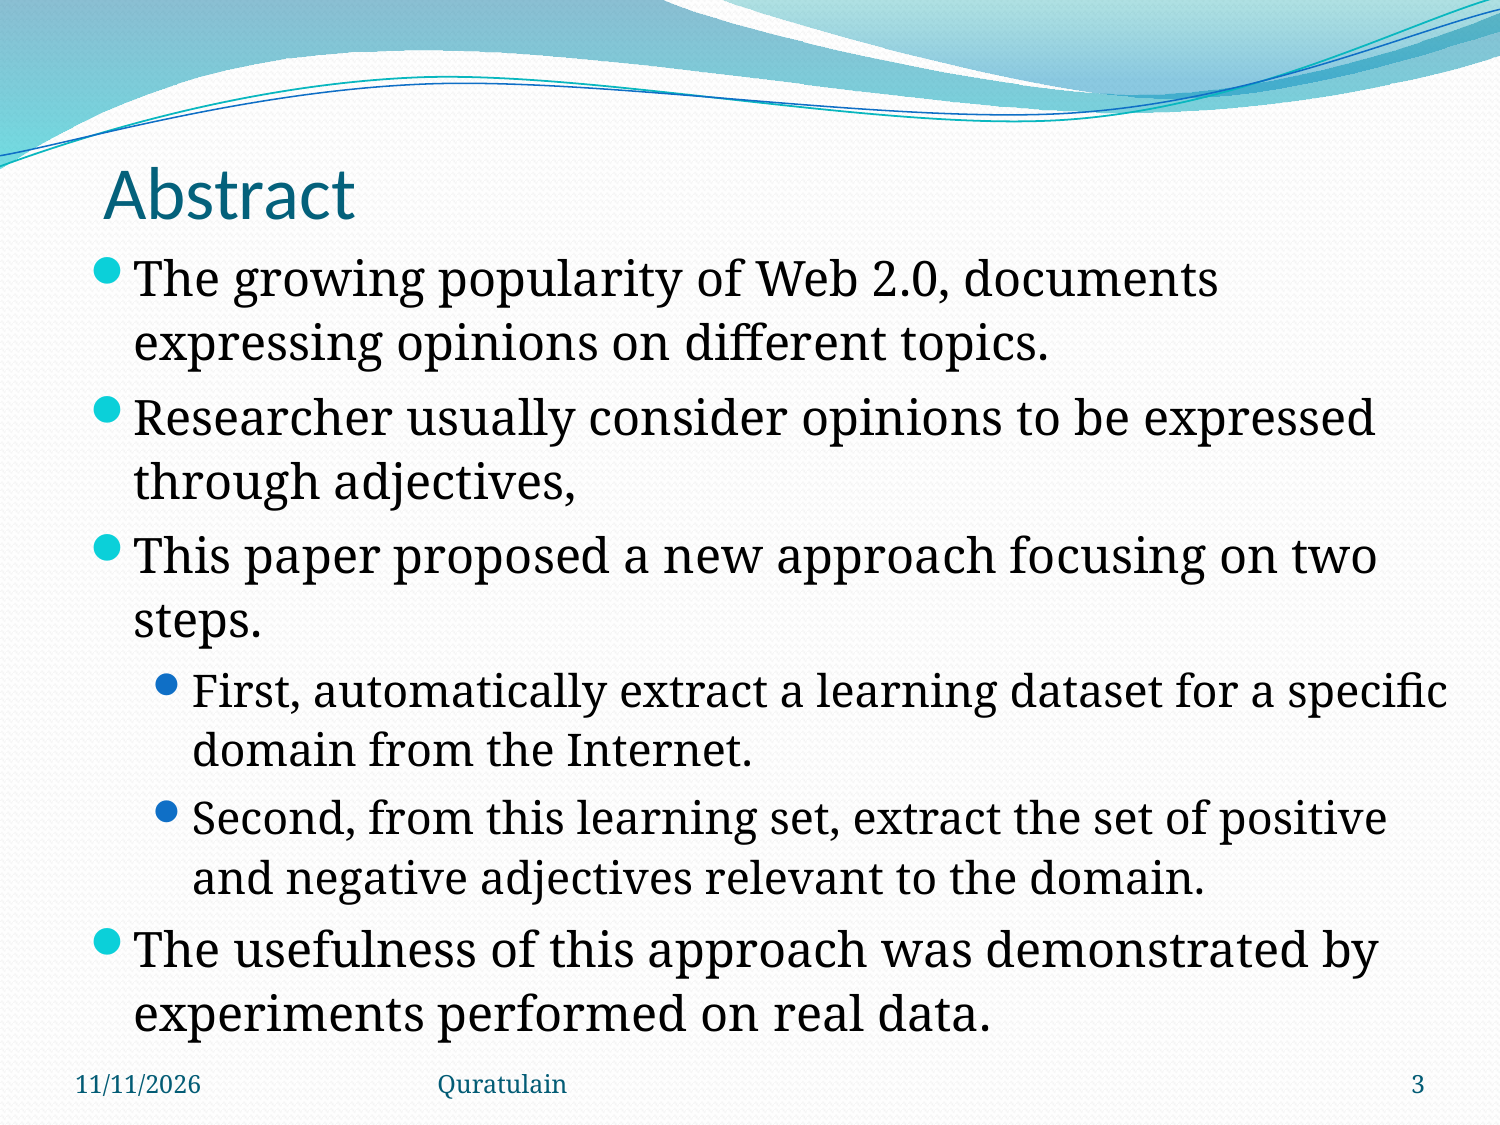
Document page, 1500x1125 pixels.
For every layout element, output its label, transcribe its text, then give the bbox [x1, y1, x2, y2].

list The growing popularity of Web 2.0, documents expressing opinions on different topics. Researcher usually consider opinions to be expressed through adjectives, This paper proposed a new approach focusing on two steps. First, automatically extract a learning dataset for a specific domain from the Internet. Second, from this learning set, extract the set of positive and negative adjectives relevant to the domain. The usefulness of this approach was demonstrated by experiments performed on real data. [75, 234, 1477, 1055]
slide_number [75, 1042, 425, 1103]
slide_number 3 [1299, 1042, 1425, 1103]
footer Quratulain [437, 1042, 988, 1103]
title Abstract [103, 46, 1454, 234]
